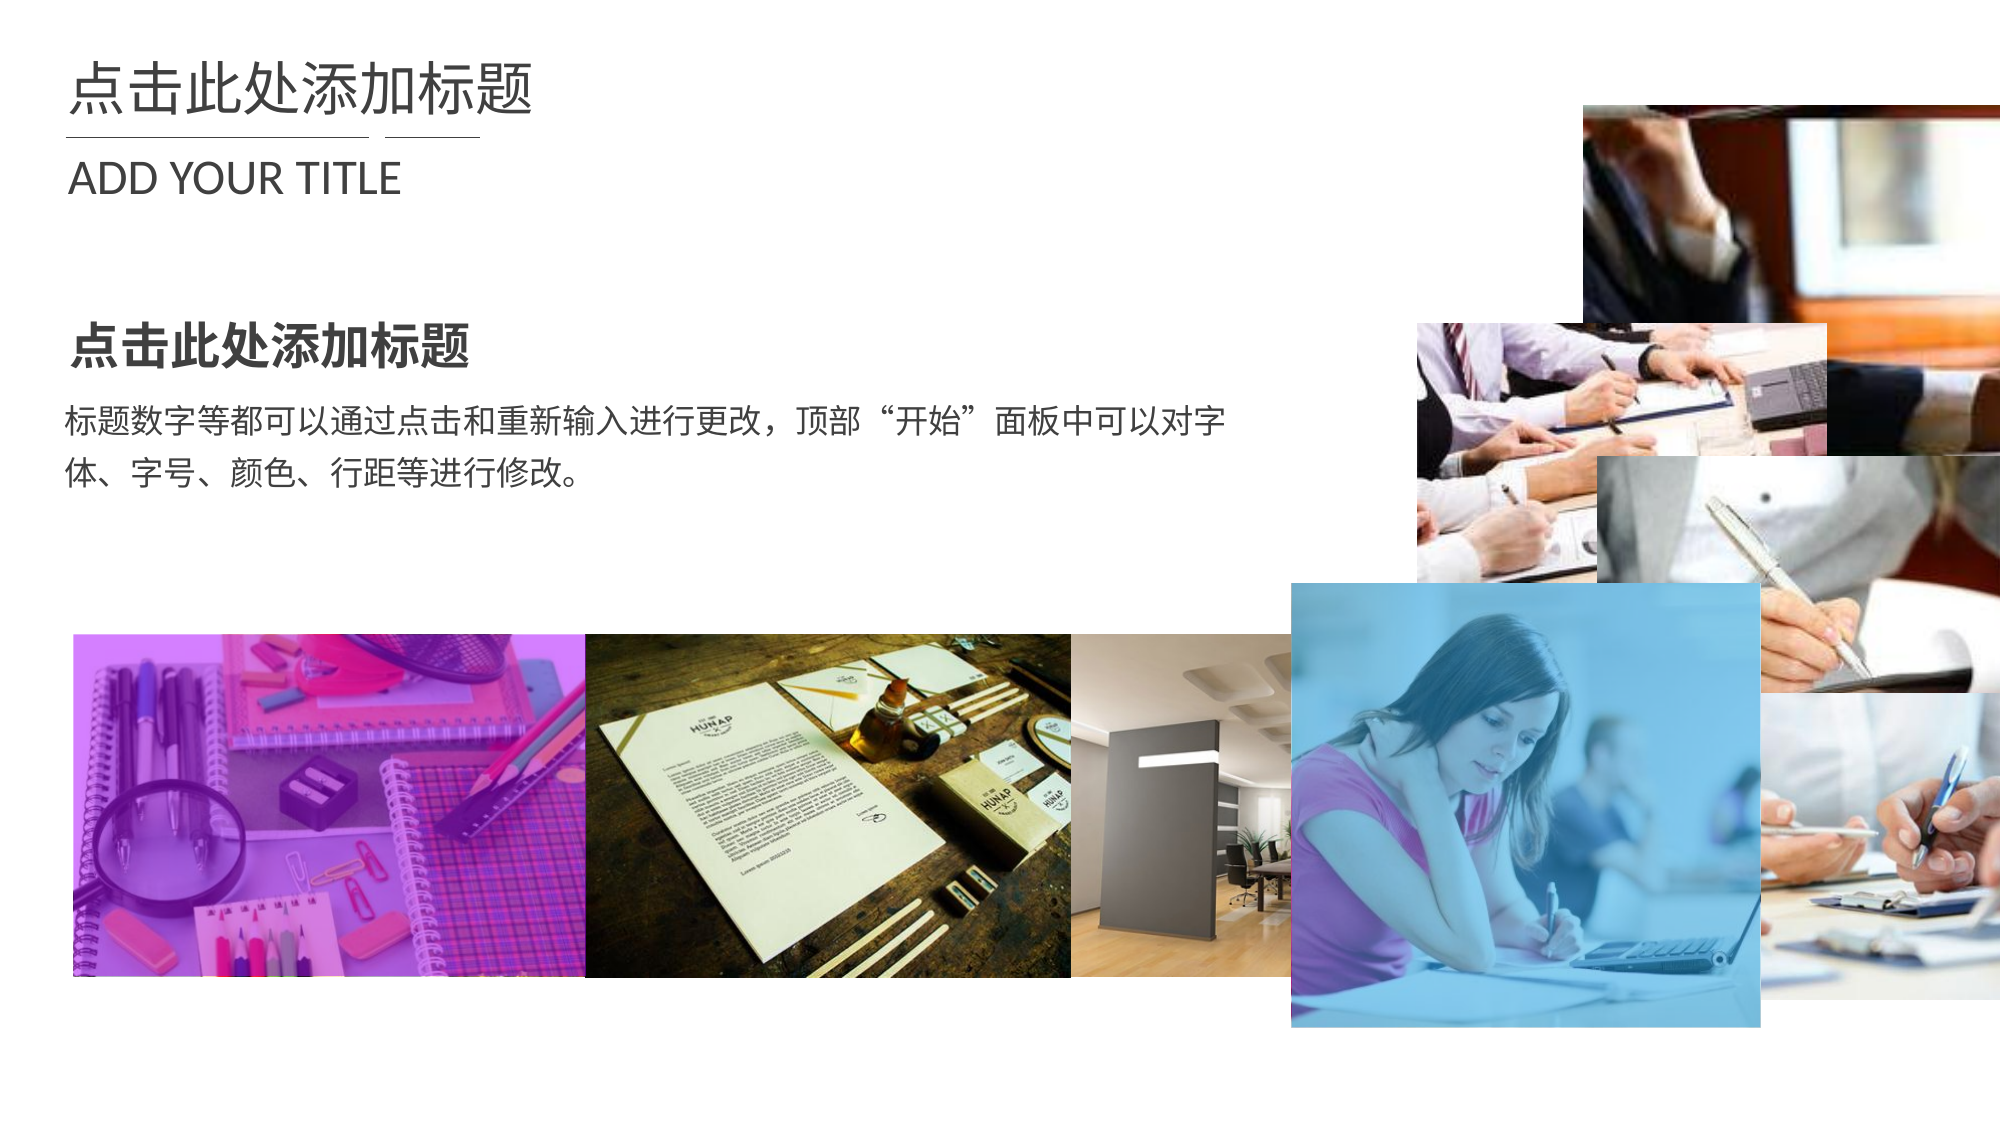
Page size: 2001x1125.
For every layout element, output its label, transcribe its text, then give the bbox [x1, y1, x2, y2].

text_box 标题数字等都可以通过点击和重新输入进行更改，顶部“开始”面板中可以对字体、字号、颜色、行距等进行修改。 [53, 382, 1244, 498]
text_box ADD YOUR TITLE [53, 137, 463, 213]
text_box 点击此处添加标题 [55, 306, 486, 382]
text_box 点击此处添加标题 [53, 44, 550, 130]
picture [73, 105, 2000, 1028]
